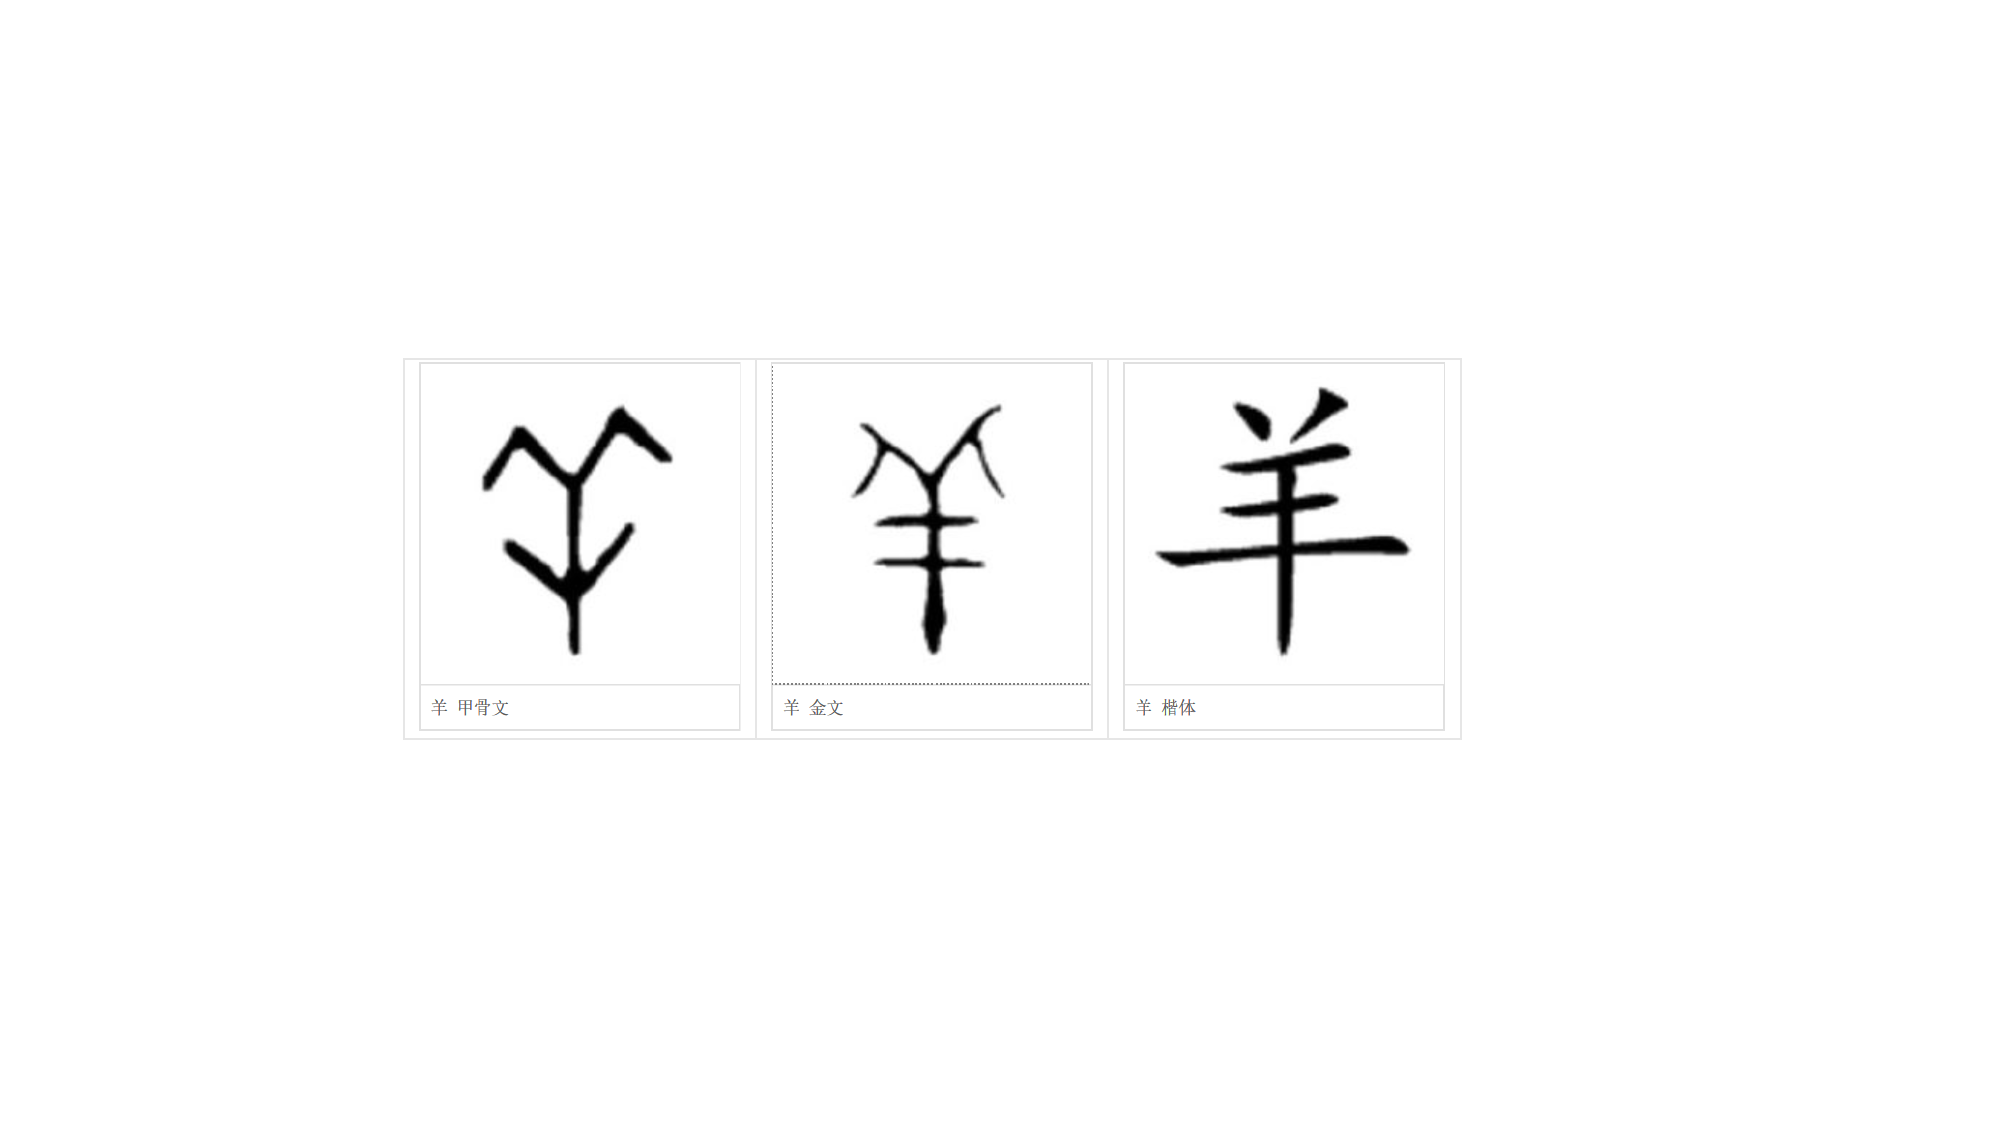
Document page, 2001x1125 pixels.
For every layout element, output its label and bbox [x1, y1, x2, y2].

picture [393, 357, 1464, 745]
